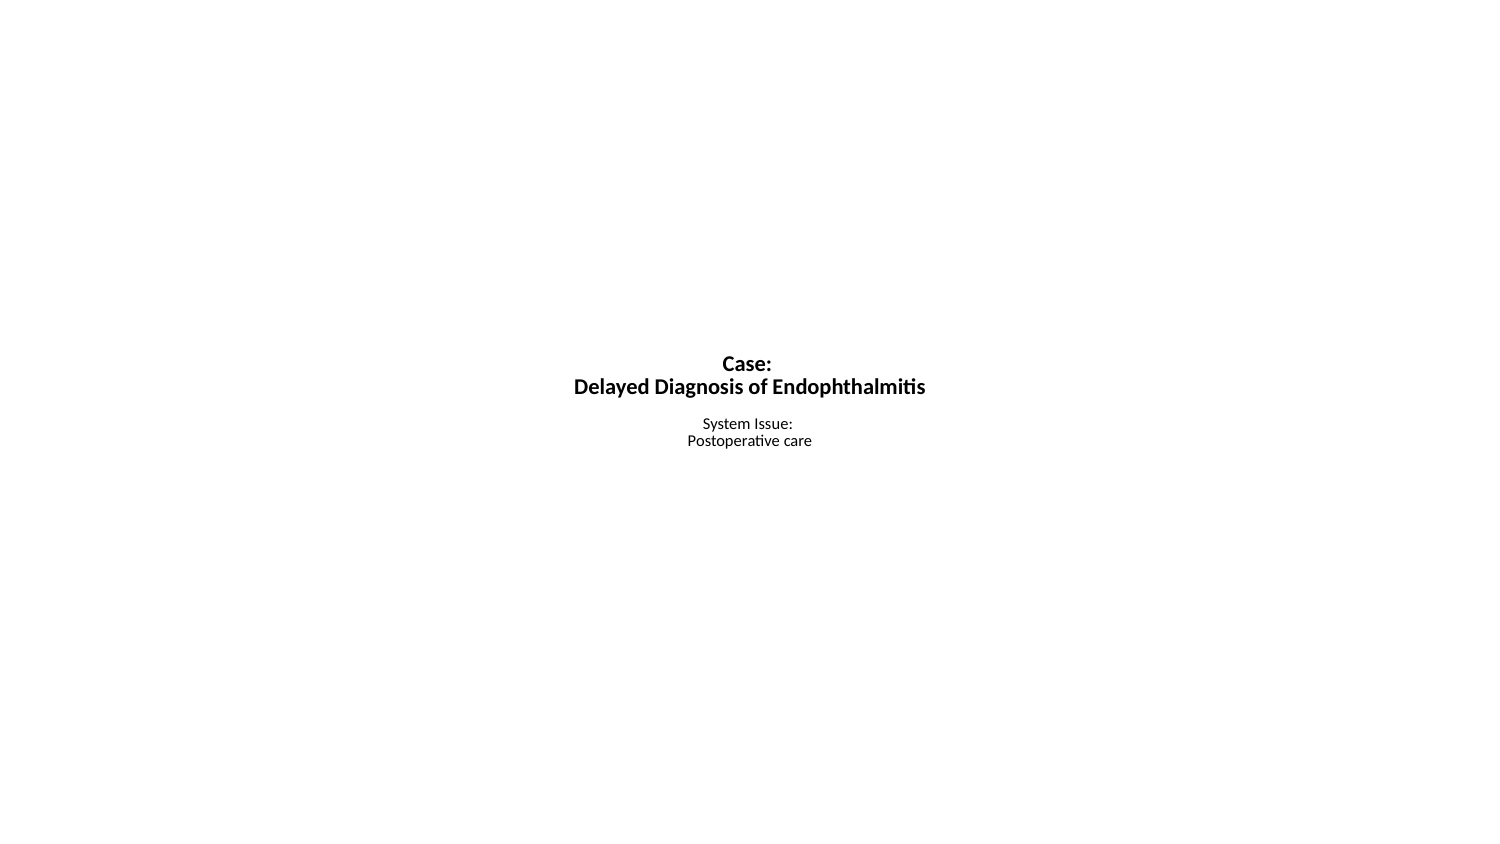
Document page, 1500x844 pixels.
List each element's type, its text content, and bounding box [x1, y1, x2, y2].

title Case: Delayed Diagnosis of Endophthalmitis System Issue: Postoperative care [197, 294, 1303, 476]
